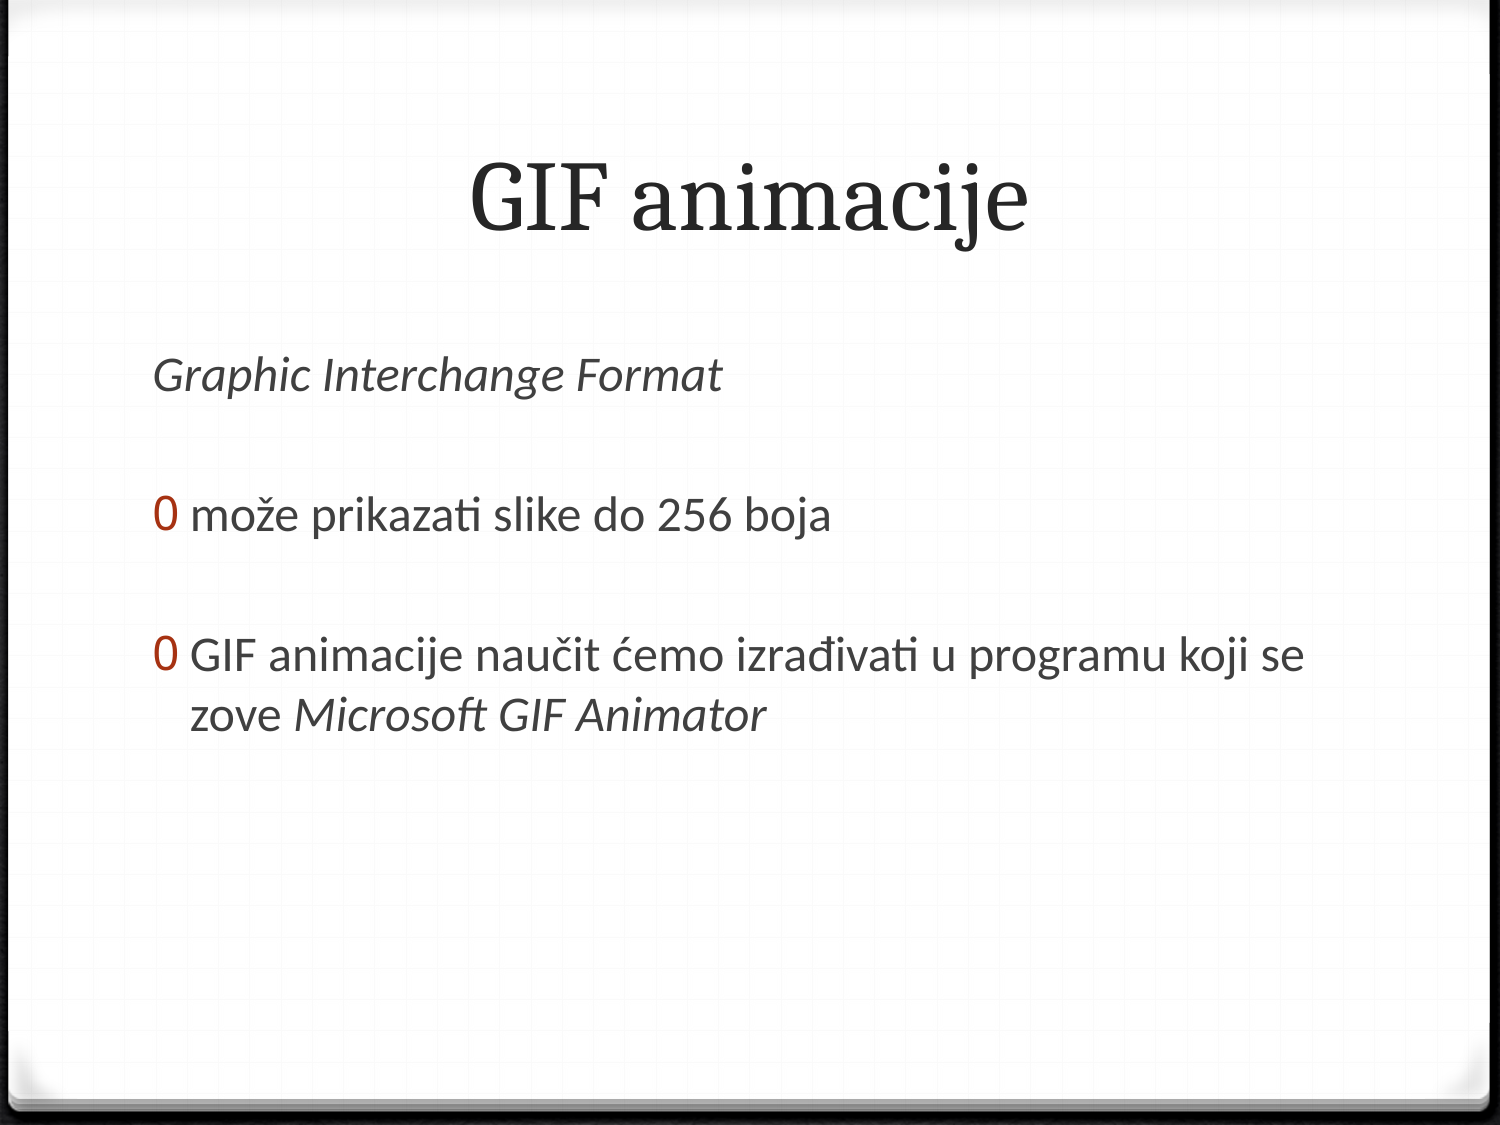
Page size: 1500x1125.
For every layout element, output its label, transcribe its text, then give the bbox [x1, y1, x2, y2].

picture [0, 0, 1500, 1125]
list Graphic Interchange Format može prikazati slike do 256 boja GIF animacije naučit ćemo izrađivati u programu koji se zove Microsoft GIF Animator [137, 334, 1363, 983]
title GIF animacije [90, 71, 1410, 309]
